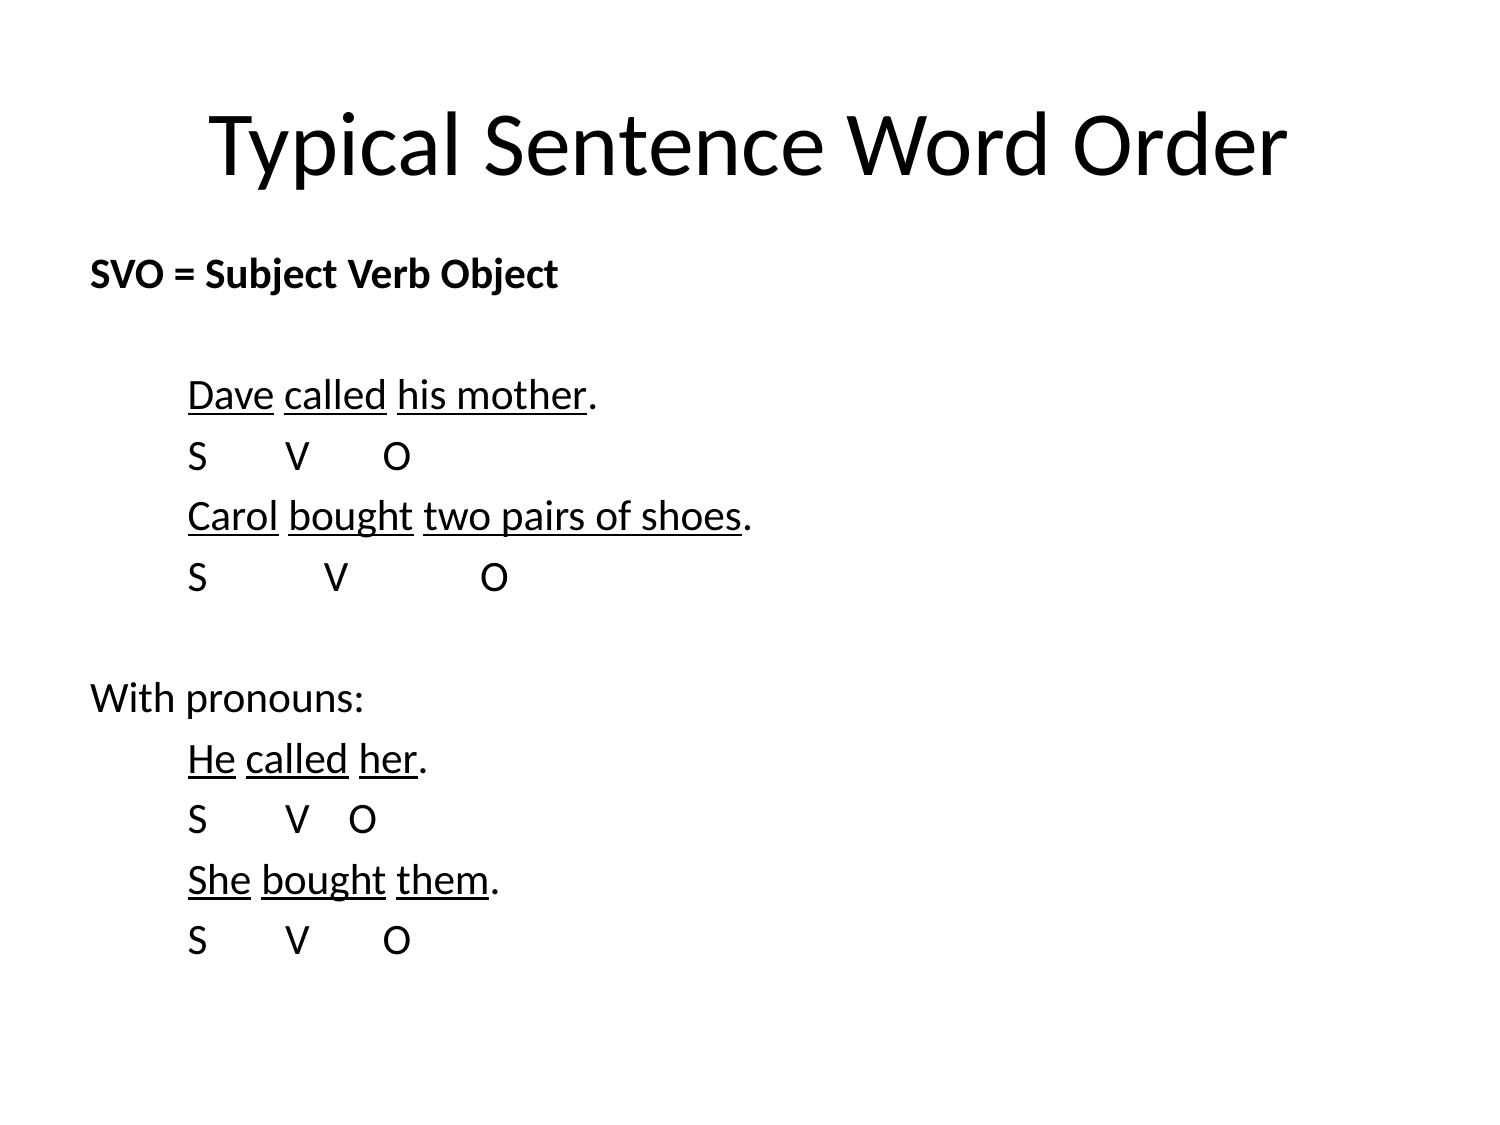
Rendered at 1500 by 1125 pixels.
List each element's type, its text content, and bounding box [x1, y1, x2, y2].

title Typical Sentence Word Order [75, 45, 1425, 233]
list SVO = Subject Verb Object Dave called his mother. S V O Carol bought two pairs of shoes. S V O With pronouns: He called her. S V O She bought them. S V O [75, 237, 1425, 980]
